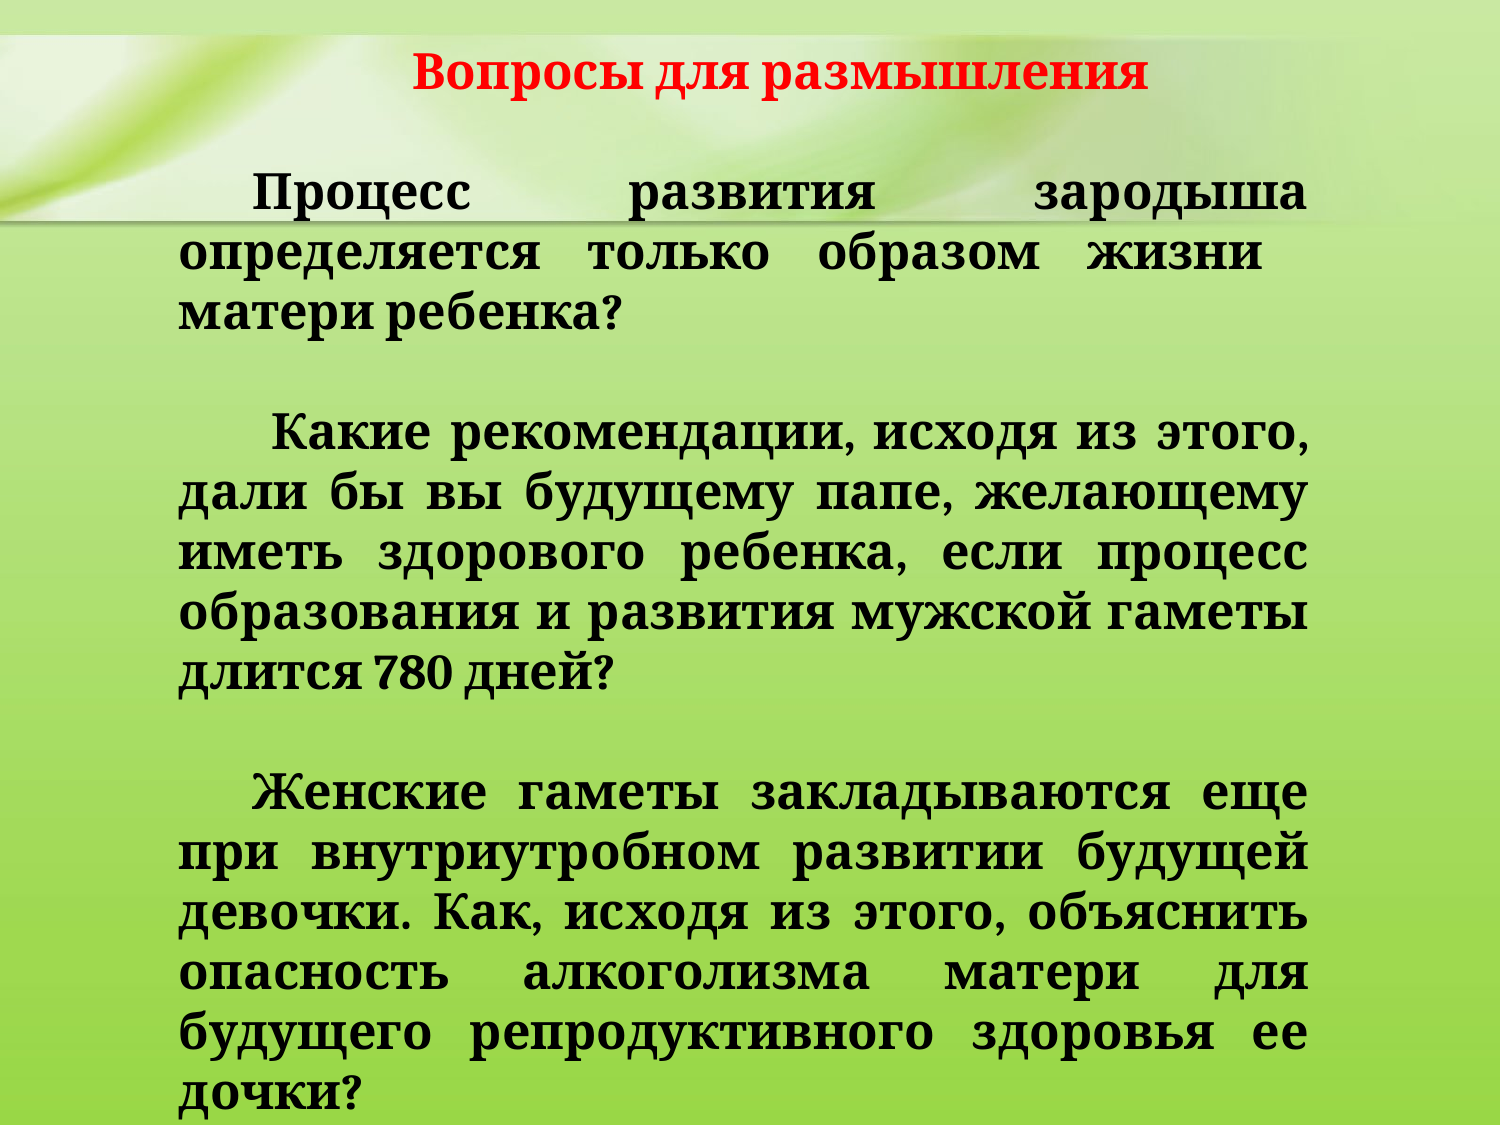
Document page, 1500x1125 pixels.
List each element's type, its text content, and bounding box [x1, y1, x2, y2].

picture [0, 0, 1500, 1125]
text_box Вопросы для размышления Процесс развития зародыша определяется только образом жизни матери ребенка? Какие рекомендации, исходя из этого, дали бы вы будущему папе, желающему иметь здорового ребенка, если процесс образования и развития мужской гаметы длится 780 дней? Женские гаметы закладываются еще при внутриутробном развитии будущей девочки. Как, исходя из этого, объяснить опасность алкоголизма матери для будущего репродуктивного здоровья ее дочки? [164, 31, 1325, 1125]
